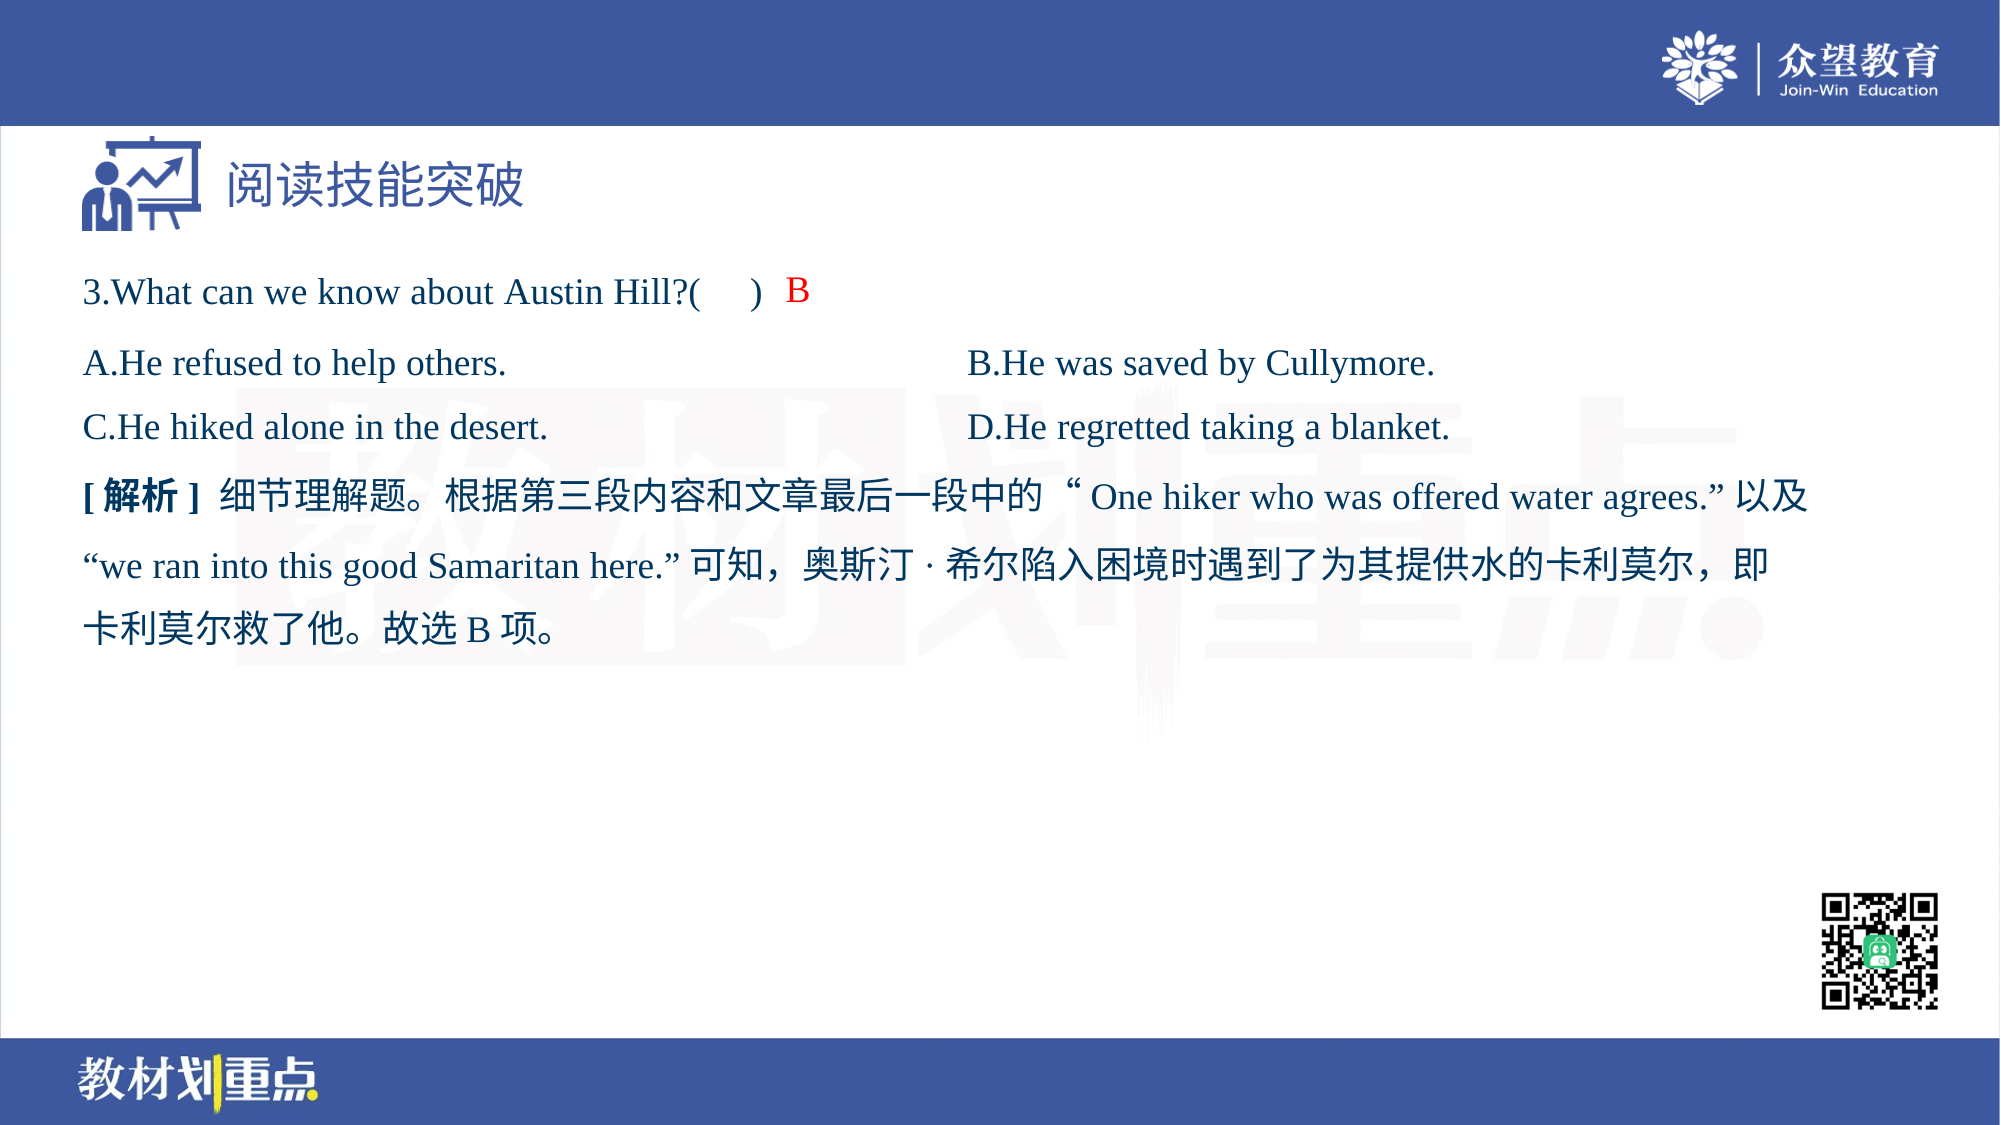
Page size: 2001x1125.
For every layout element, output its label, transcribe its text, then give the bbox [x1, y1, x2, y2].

text_box A.He refused to help others. B.He was saved by Cullymore. C.He hiked alone in the desert. D.He regretted taking a blanket. [82, 313, 1817, 441]
text_box 3.What can we know about Austin Hill?( ) [82, 247, 1817, 306]
text_box B [771, 245, 825, 304]
picture [0, 0, 2000, 1125]
text_box [解析] 细节理解题。根据第三段内容和文章最后一段中的“One hiker who was offered water agrees.”以及 “we ran into this good Samaritan here.”可知，奥斯汀·希尔陷入困境时遇到了为其提供水的卡利莫尔，即 卡利莫尔救了他。故选B项。 [82, 448, 1817, 644]
